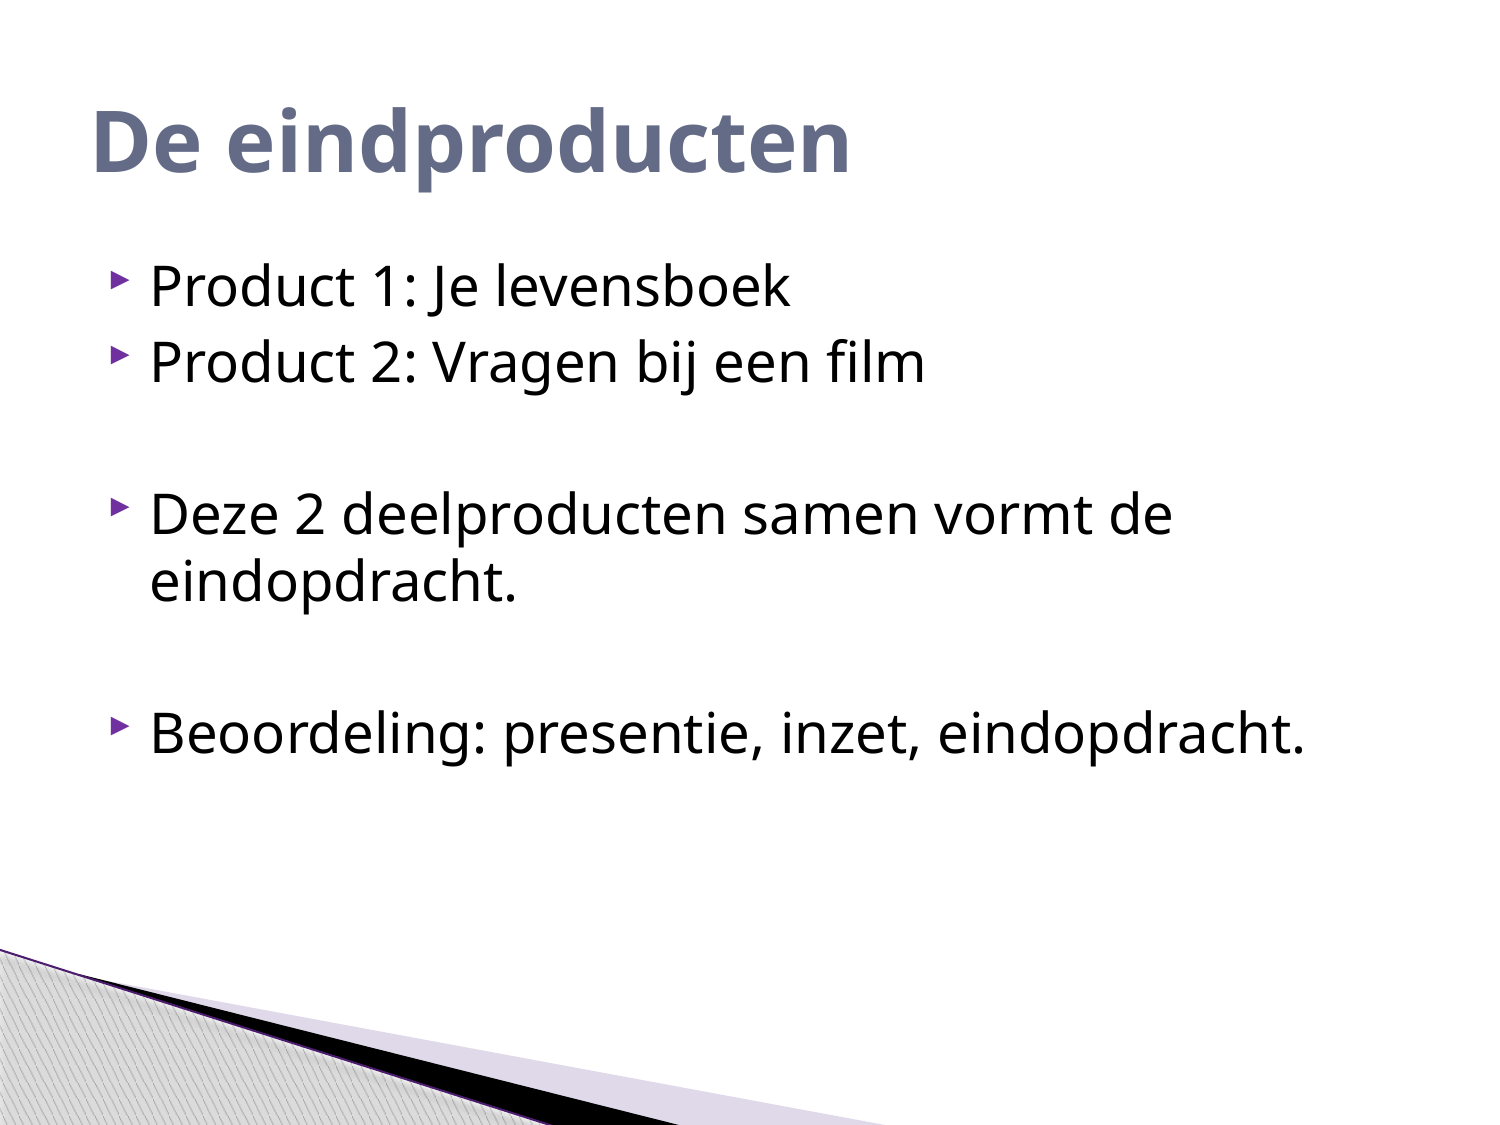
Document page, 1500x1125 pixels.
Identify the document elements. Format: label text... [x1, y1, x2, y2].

title De eindproducten [75, 45, 1425, 233]
list Product 1: Je levensboek Product 2: Vragen bij een film Deze 2 deelproducten samen vormt de eindopdracht. Beoordeling: presentie, inzet, eindopdracht. [75, 243, 1425, 986]
